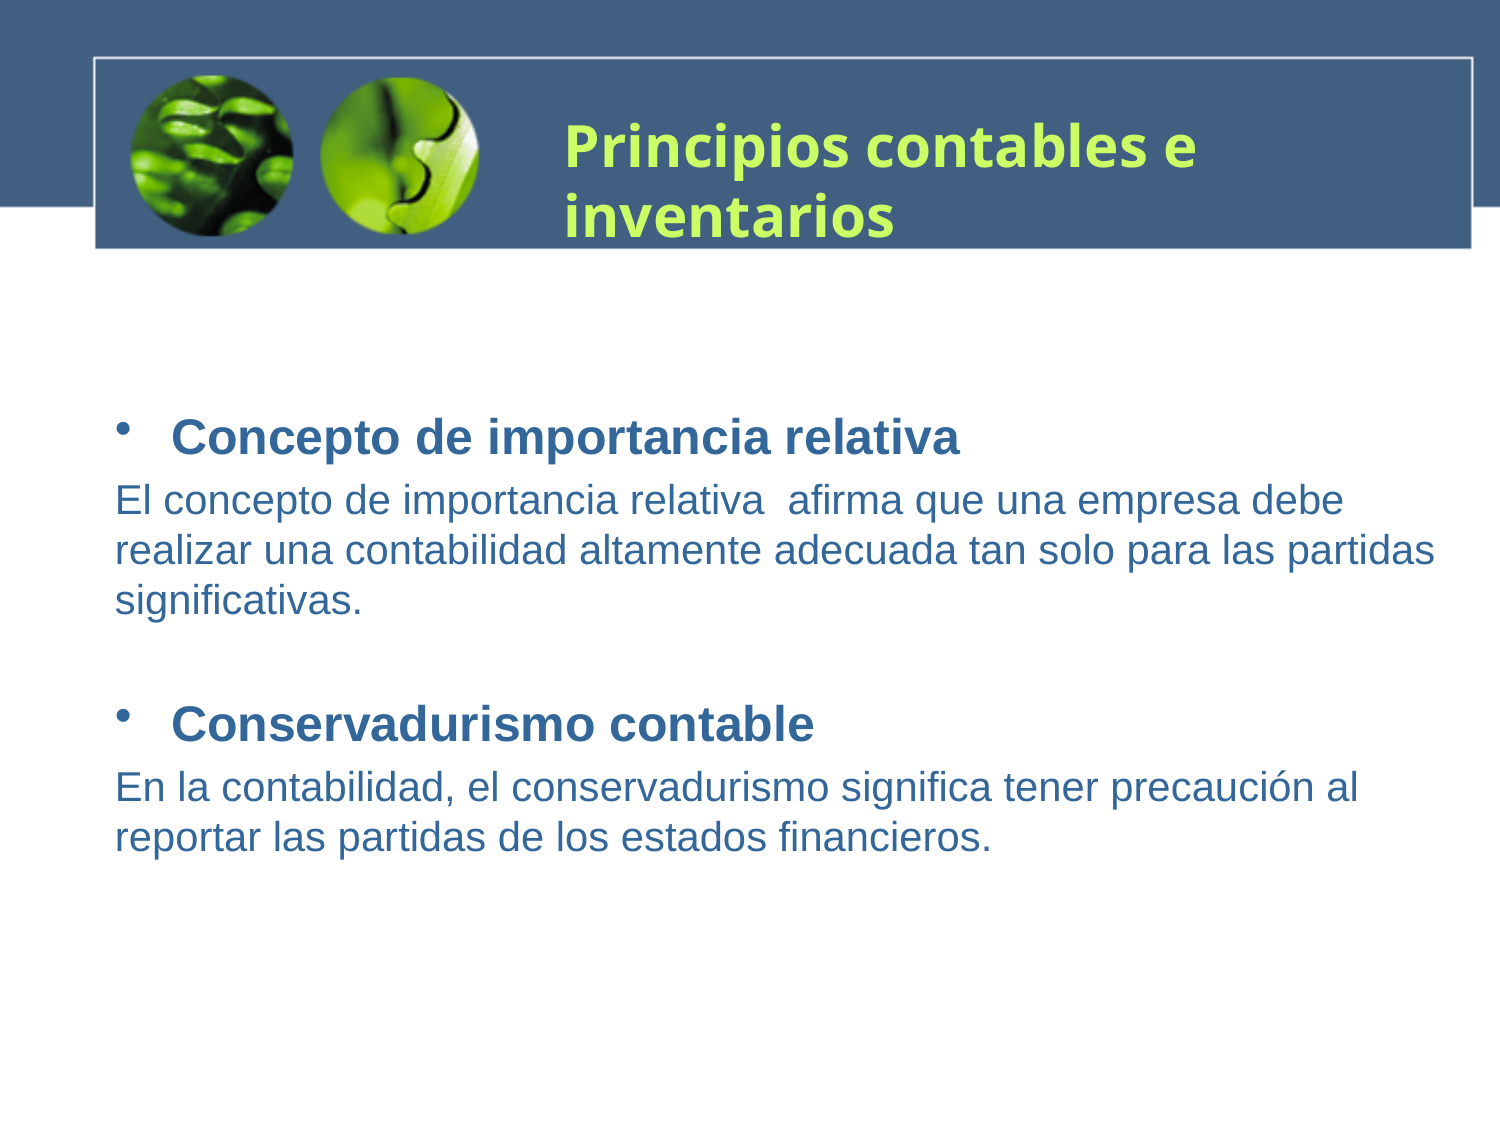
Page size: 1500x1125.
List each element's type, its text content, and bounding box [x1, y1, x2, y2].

text_box Principios contables e inventarios [549, 101, 1300, 257]
title [549, 83, 1483, 259]
picture [0, 0, 1500, 1125]
list Concepto de importancia relativa El concepto de importancia relativa afirma que una empresa debe realizar una contabilidad altamente adecuada tan solo para las partidas significativas. Conservadurismo contable En la contabilidad, el conservadurismo significa tener precaución al reportar las partidas de los estados financieros. [99, 397, 1463, 988]
